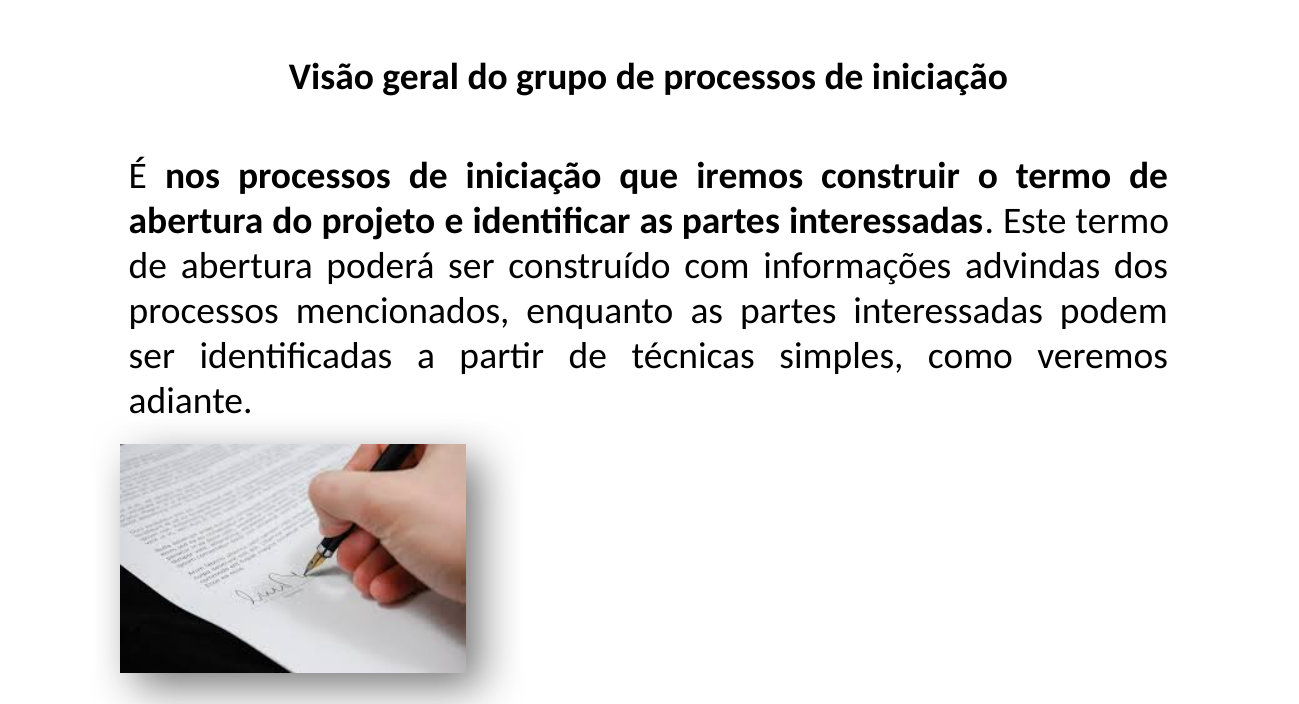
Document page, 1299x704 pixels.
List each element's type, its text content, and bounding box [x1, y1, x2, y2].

text_box Visão geral do grupo de processos de iniciação [0, 44, 1299, 106]
text_box É nos processos de iniciação que iremos construir o termo de abertura do projeto e identificar as partes interessadas. Este termo de abertura poderá ser construído com informações advindas dos processos mencionados, enquanto as partes interessadas podem ser identificadas a partir de técnicas simples, como veremos adiante. [117, 145, 1181, 559]
picture [120, 444, 466, 674]
